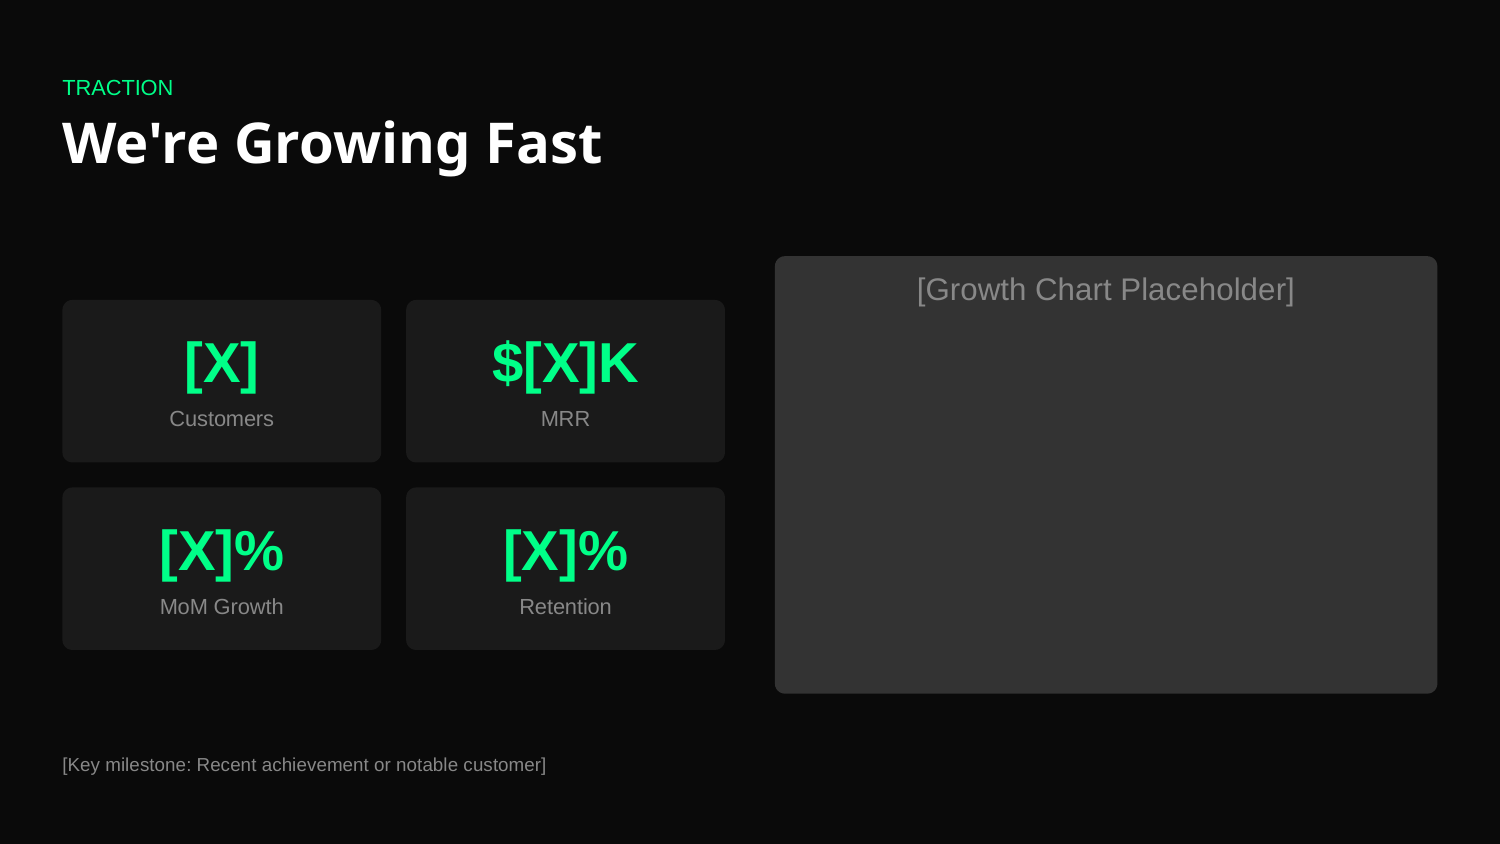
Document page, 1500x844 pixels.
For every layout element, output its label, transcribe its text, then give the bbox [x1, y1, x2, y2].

text_box [X] [84, 331, 359, 394]
text_box [62, 299, 382, 463]
text_box [775, 256, 1437, 262]
text_box MRR [428, 399, 703, 432]
text_box [62, 487, 382, 650]
text_box Customers [84, 399, 359, 432]
text_box [Key milestone: Recent achievement or notable customer] [62, 750, 1465, 775]
text_box TRACTION [62, 68, 1465, 100]
text_box [406, 487, 725, 650]
text_box [406, 299, 725, 463]
text_box $[X]K [428, 331, 703, 394]
text_box We're Growing Fast [62, 112, 766, 175]
text_box Retention [428, 587, 703, 619]
text_box [X]% [428, 518, 703, 582]
text_box [X]% [84, 518, 359, 582]
text_box [Growth Chart Placeholder] [768, 262, 1445, 307]
text_box MoM Growth [84, 587, 359, 619]
text_box [774, 307, 1438, 694]
